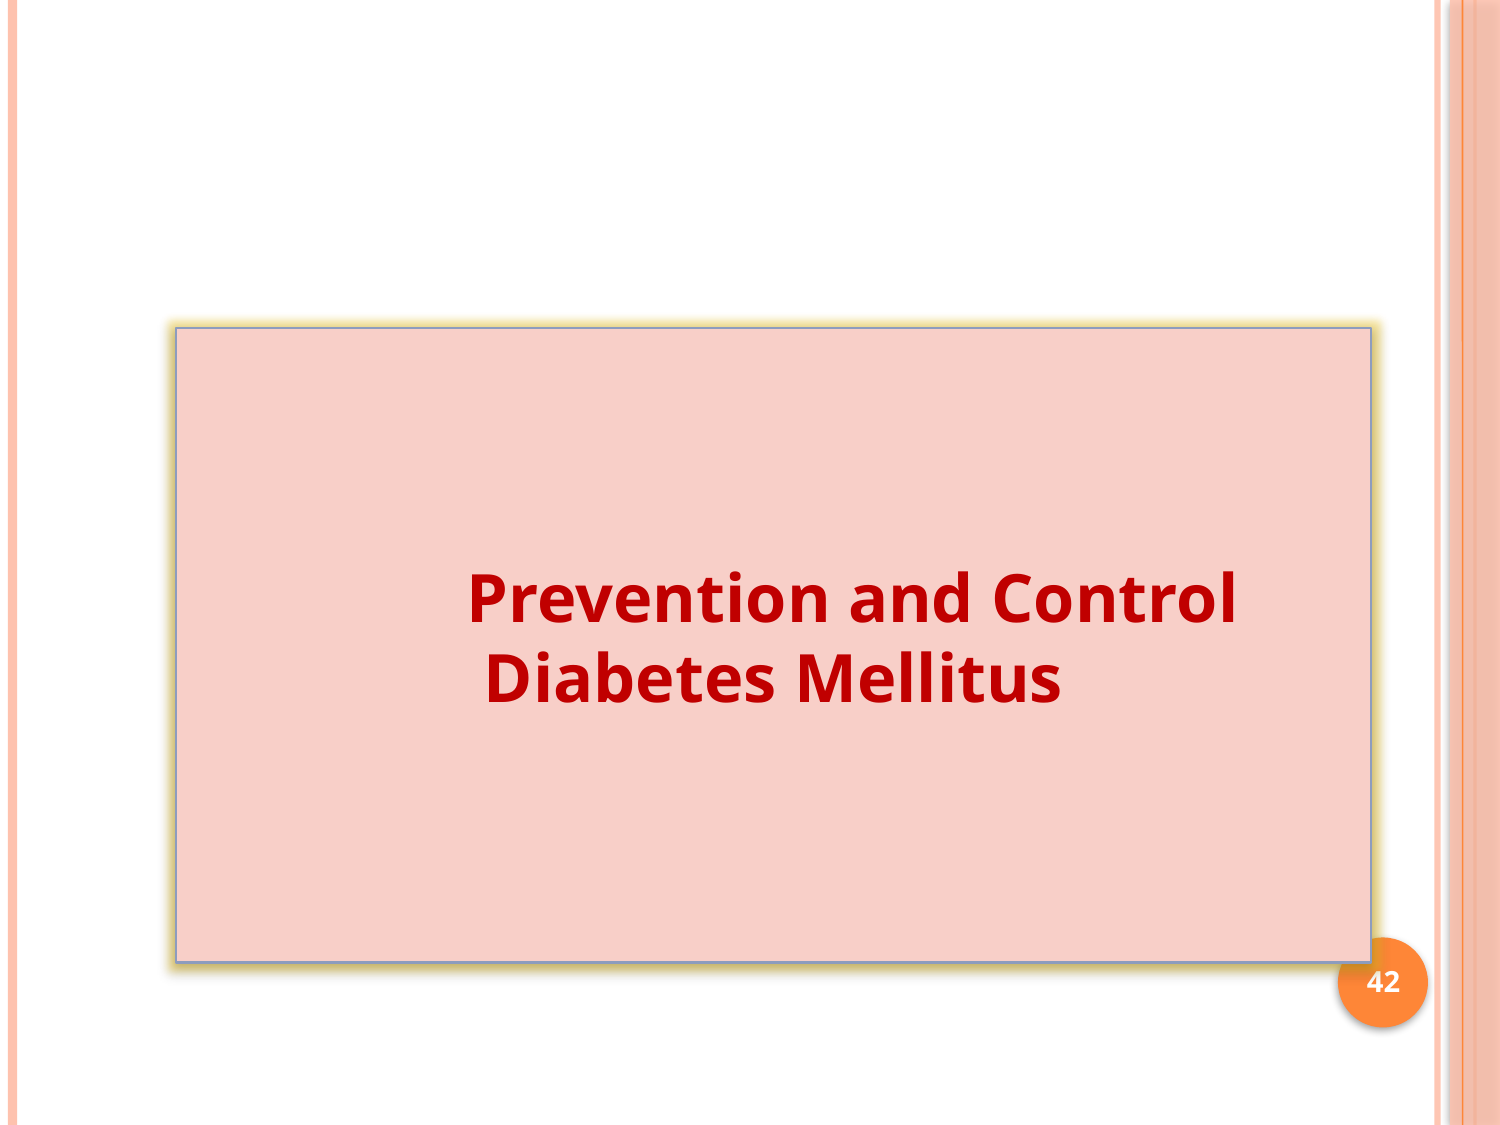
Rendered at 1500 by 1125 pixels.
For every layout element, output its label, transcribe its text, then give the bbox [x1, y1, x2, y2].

text_box Prevention and Control Diabetes Mellitus [175, 327, 1372, 964]
slide_number 42 [1333, 940, 1434, 1027]
